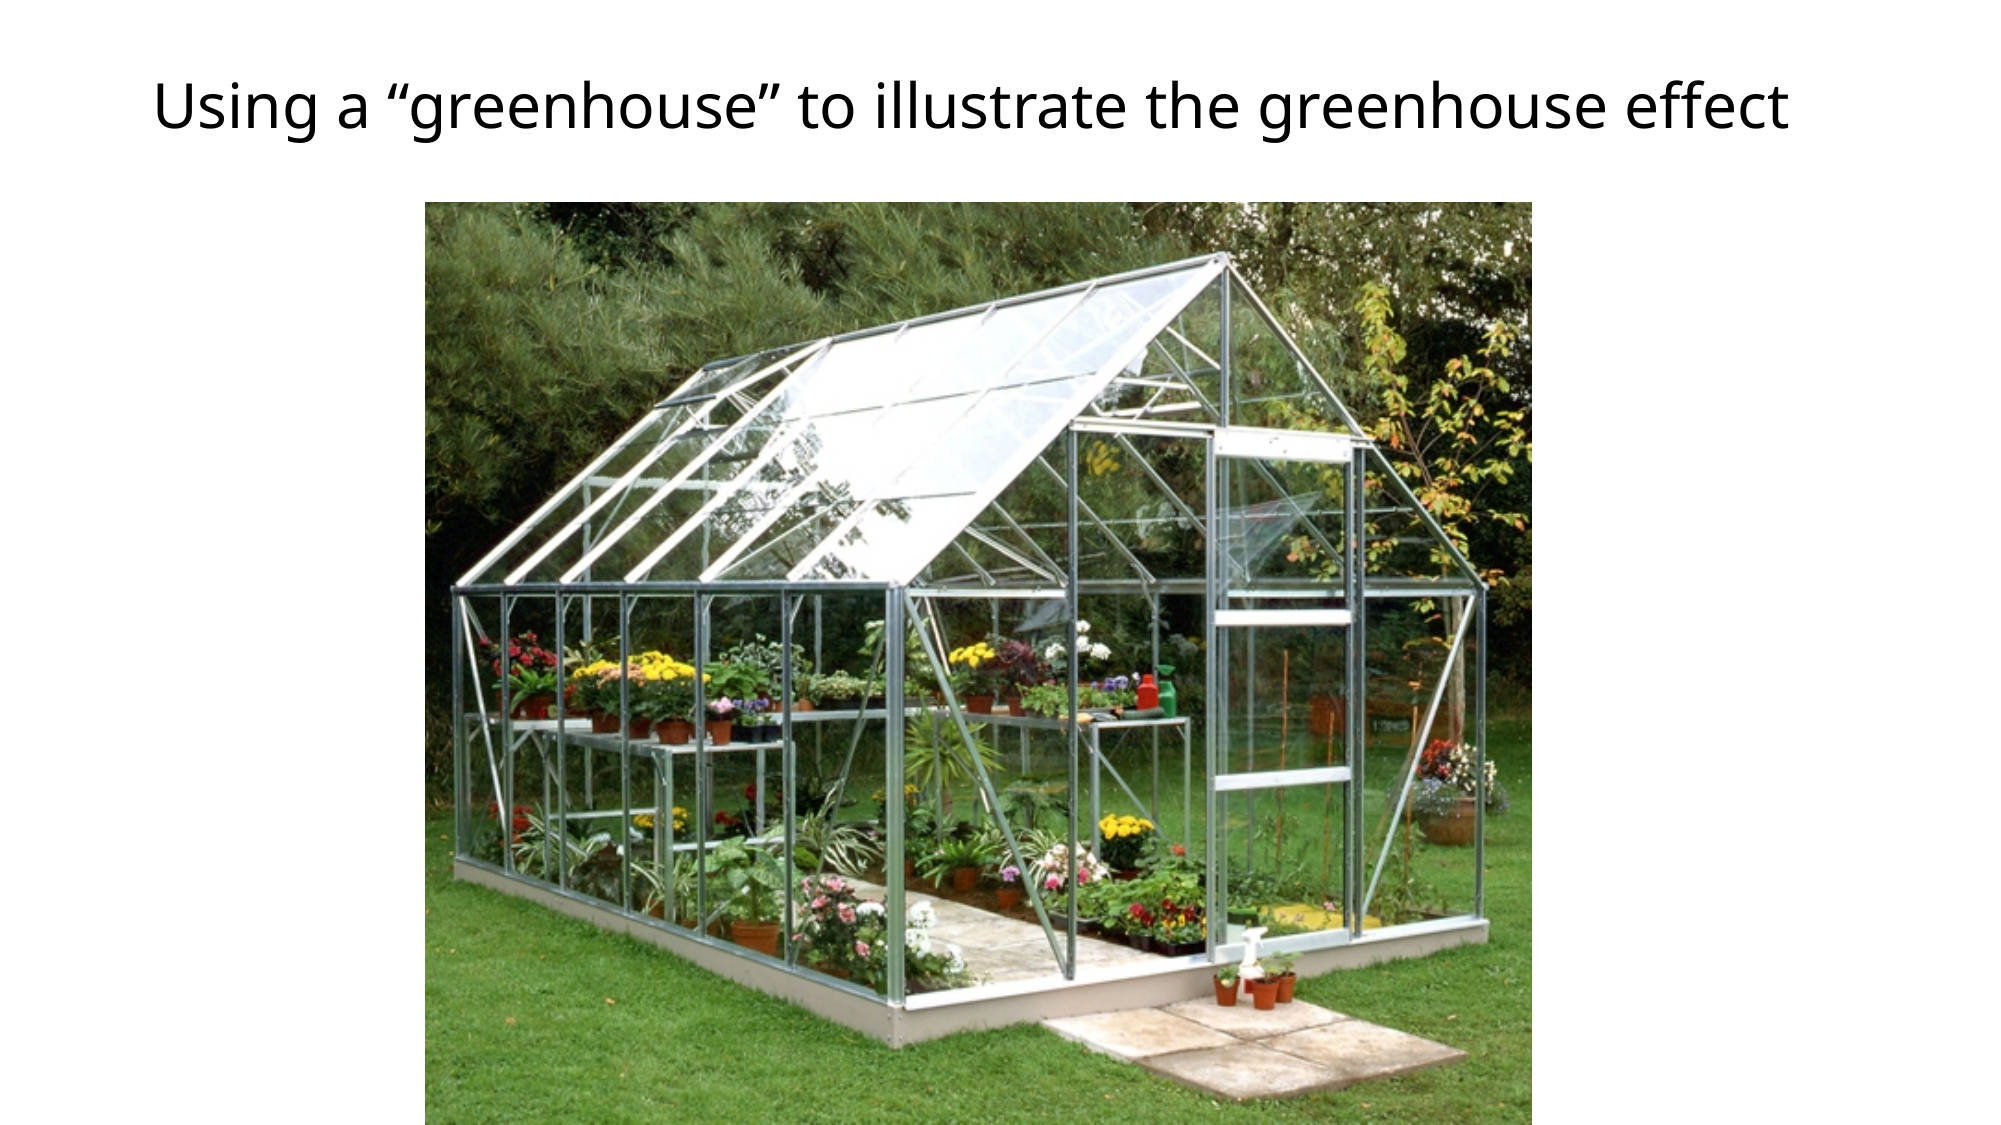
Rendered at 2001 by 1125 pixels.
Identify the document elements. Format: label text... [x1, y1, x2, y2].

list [425, 202, 1532, 1125]
title Using a “greenhouse” to illustrate the greenhouse effect [137, 59, 1863, 157]
